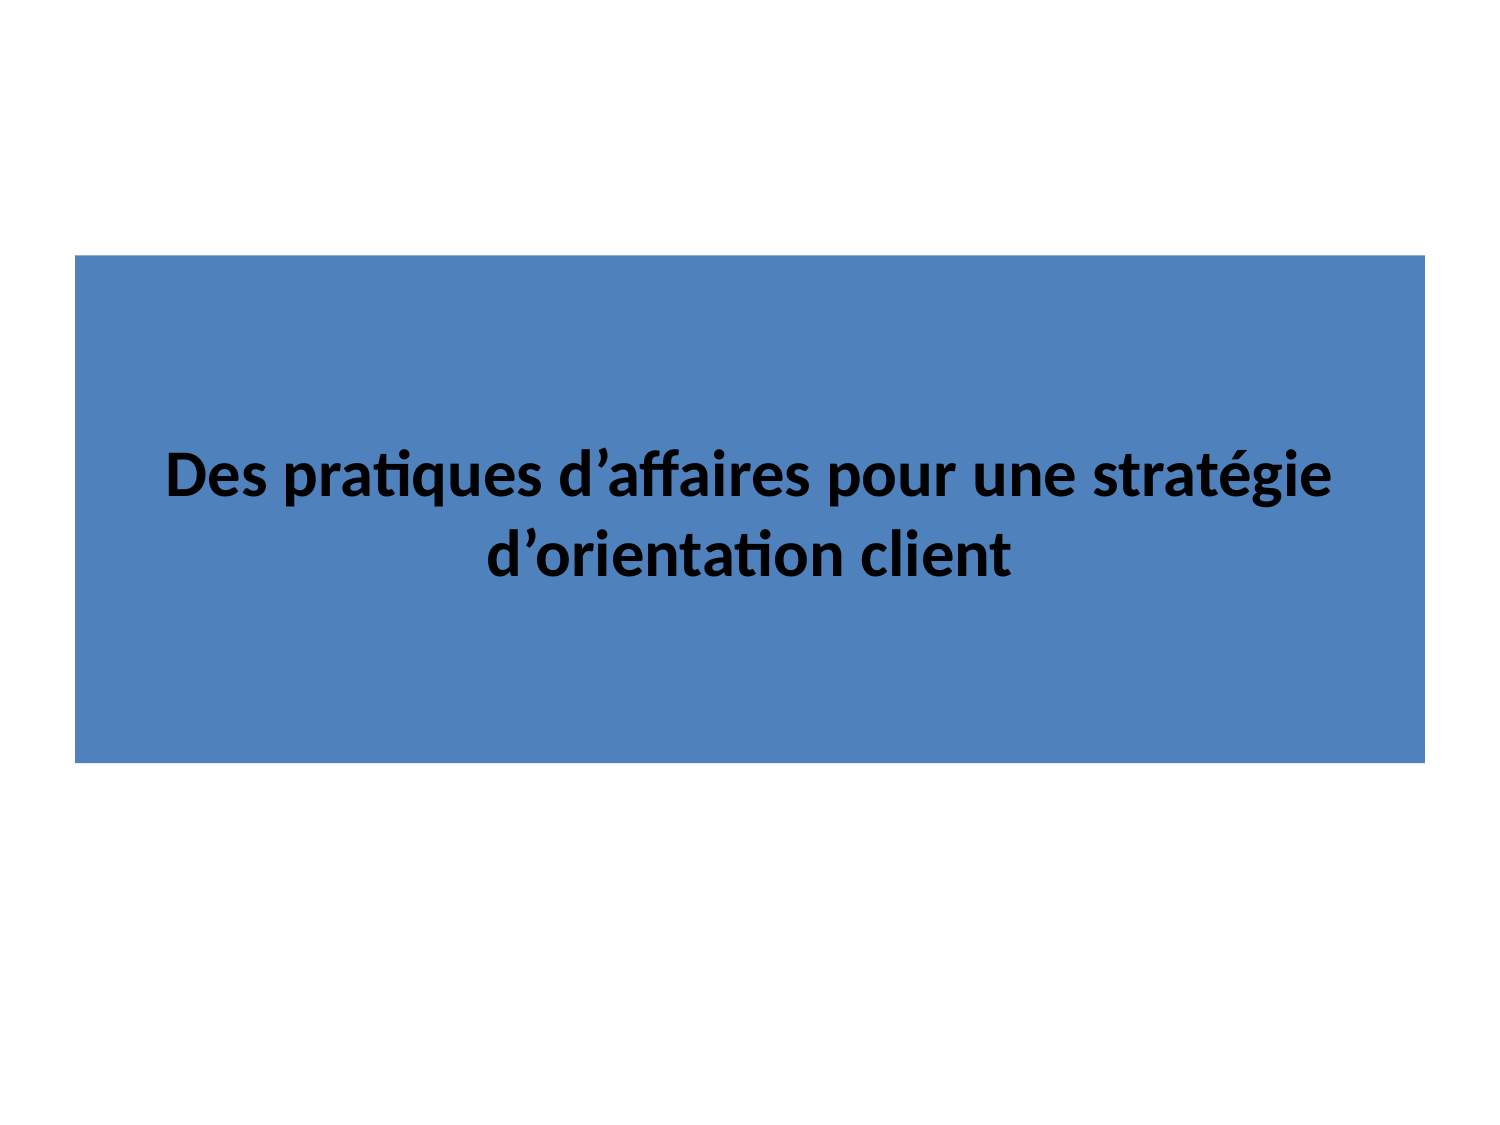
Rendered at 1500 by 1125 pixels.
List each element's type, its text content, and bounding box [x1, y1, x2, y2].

title Des pratiques d’affaires pour une stratégie d’orientation client [75, 255, 1425, 764]
